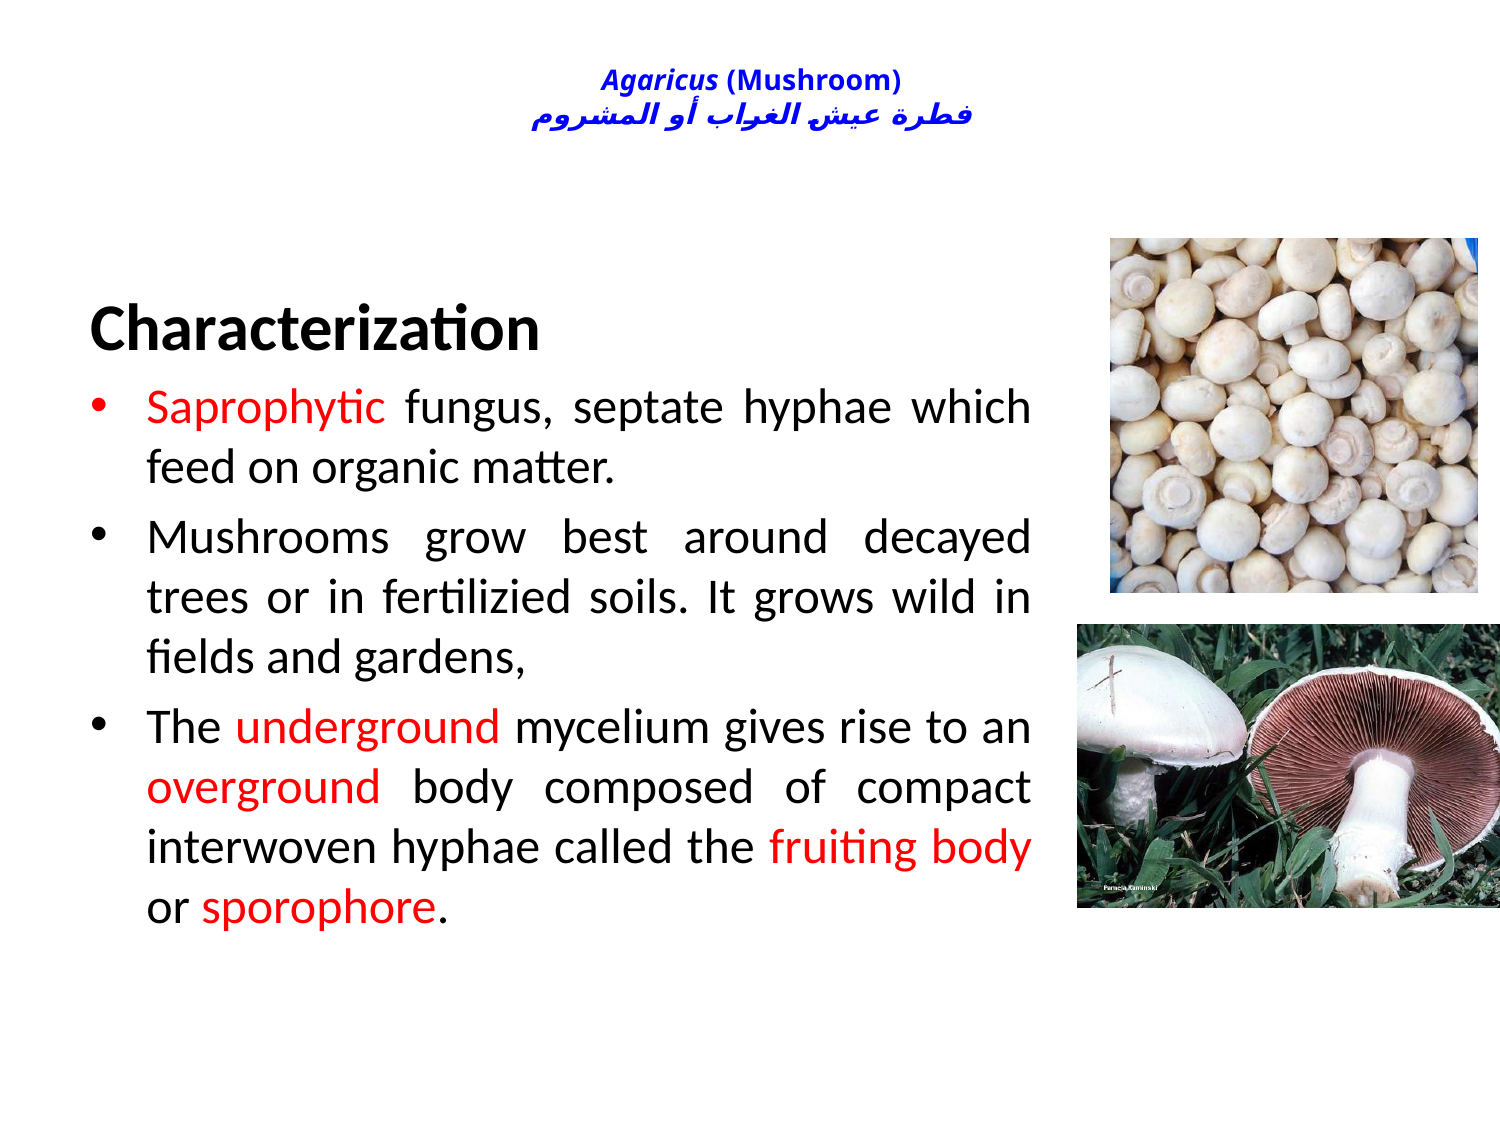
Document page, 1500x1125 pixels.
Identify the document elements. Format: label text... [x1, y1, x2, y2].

list Characterization Saprophytic fungus, septate hyphae which feed on organic matter. Mushrooms grow best around decayed trees or in fertilizied soils. It grows wild in fields and gardens, The underground mycelium gives rise to an overground body composed of compact interwoven hyphae called the fruiting body or sporophore. [75, 276, 1048, 993]
picture [1109, 238, 1478, 594]
picture [1077, 624, 1500, 908]
title Agaricus (Mushroom) فطرة عيش الغراب أو المشروم [76, 19, 1427, 138]
